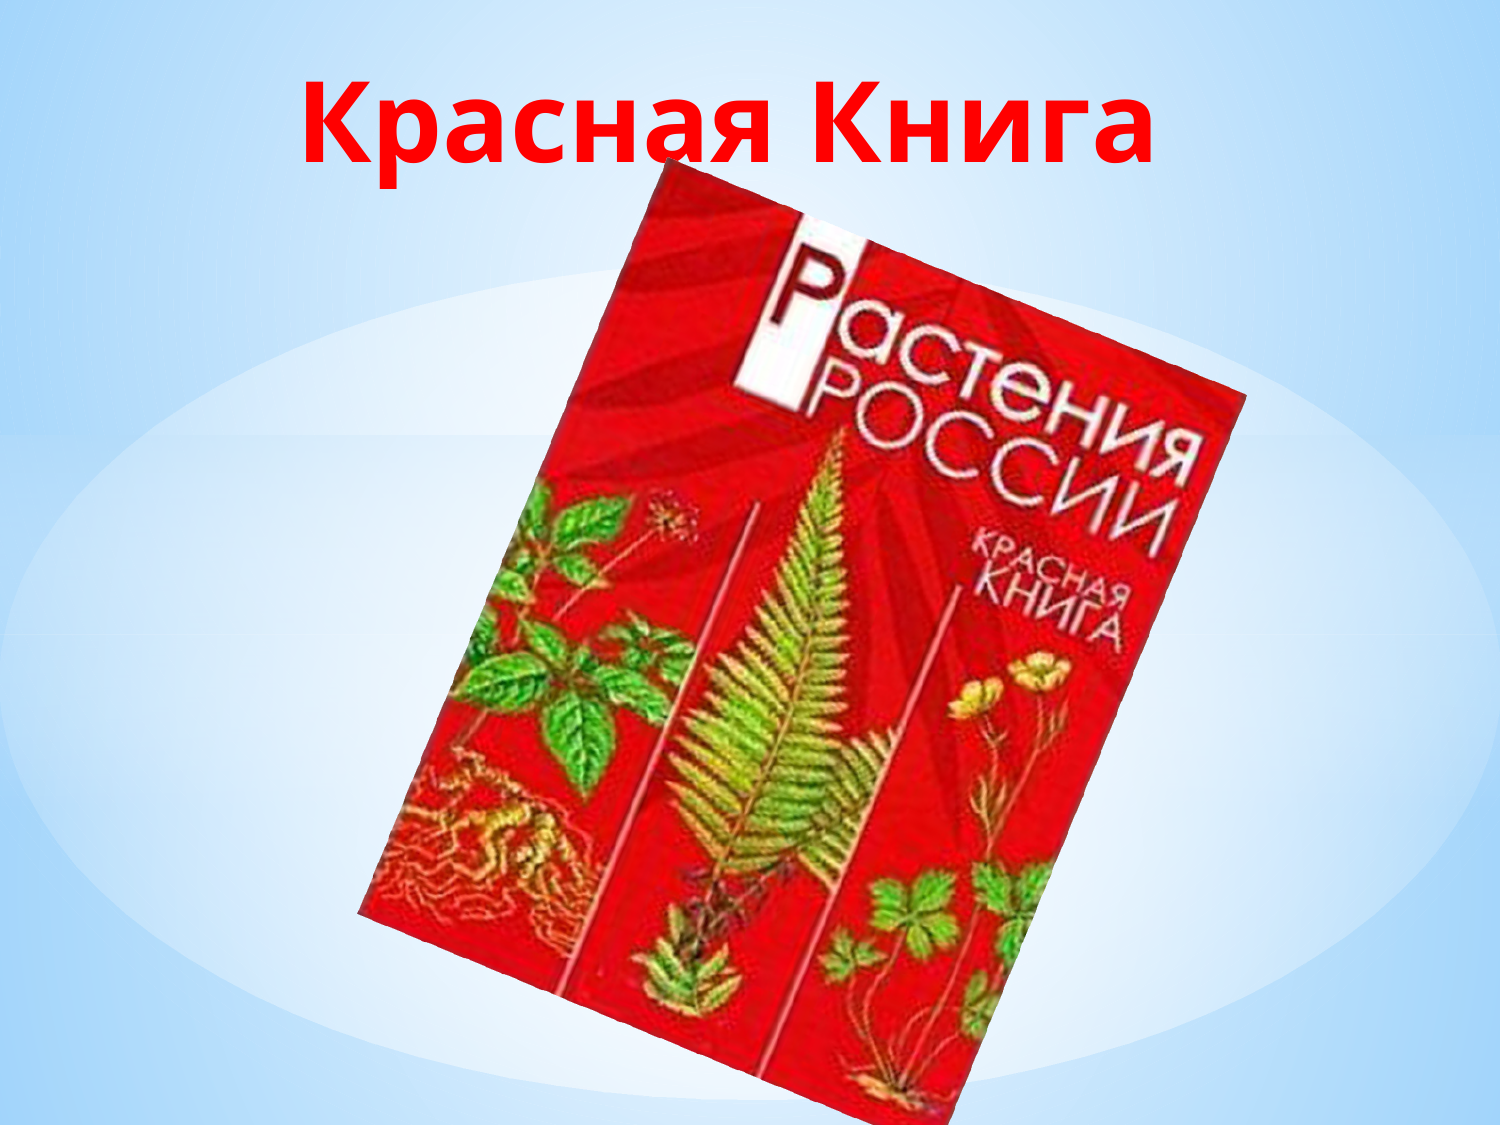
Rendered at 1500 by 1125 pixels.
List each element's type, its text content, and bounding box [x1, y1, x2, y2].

picture [358, 158, 1246, 1125]
title Красная Книга [134, 42, 1424, 185]
